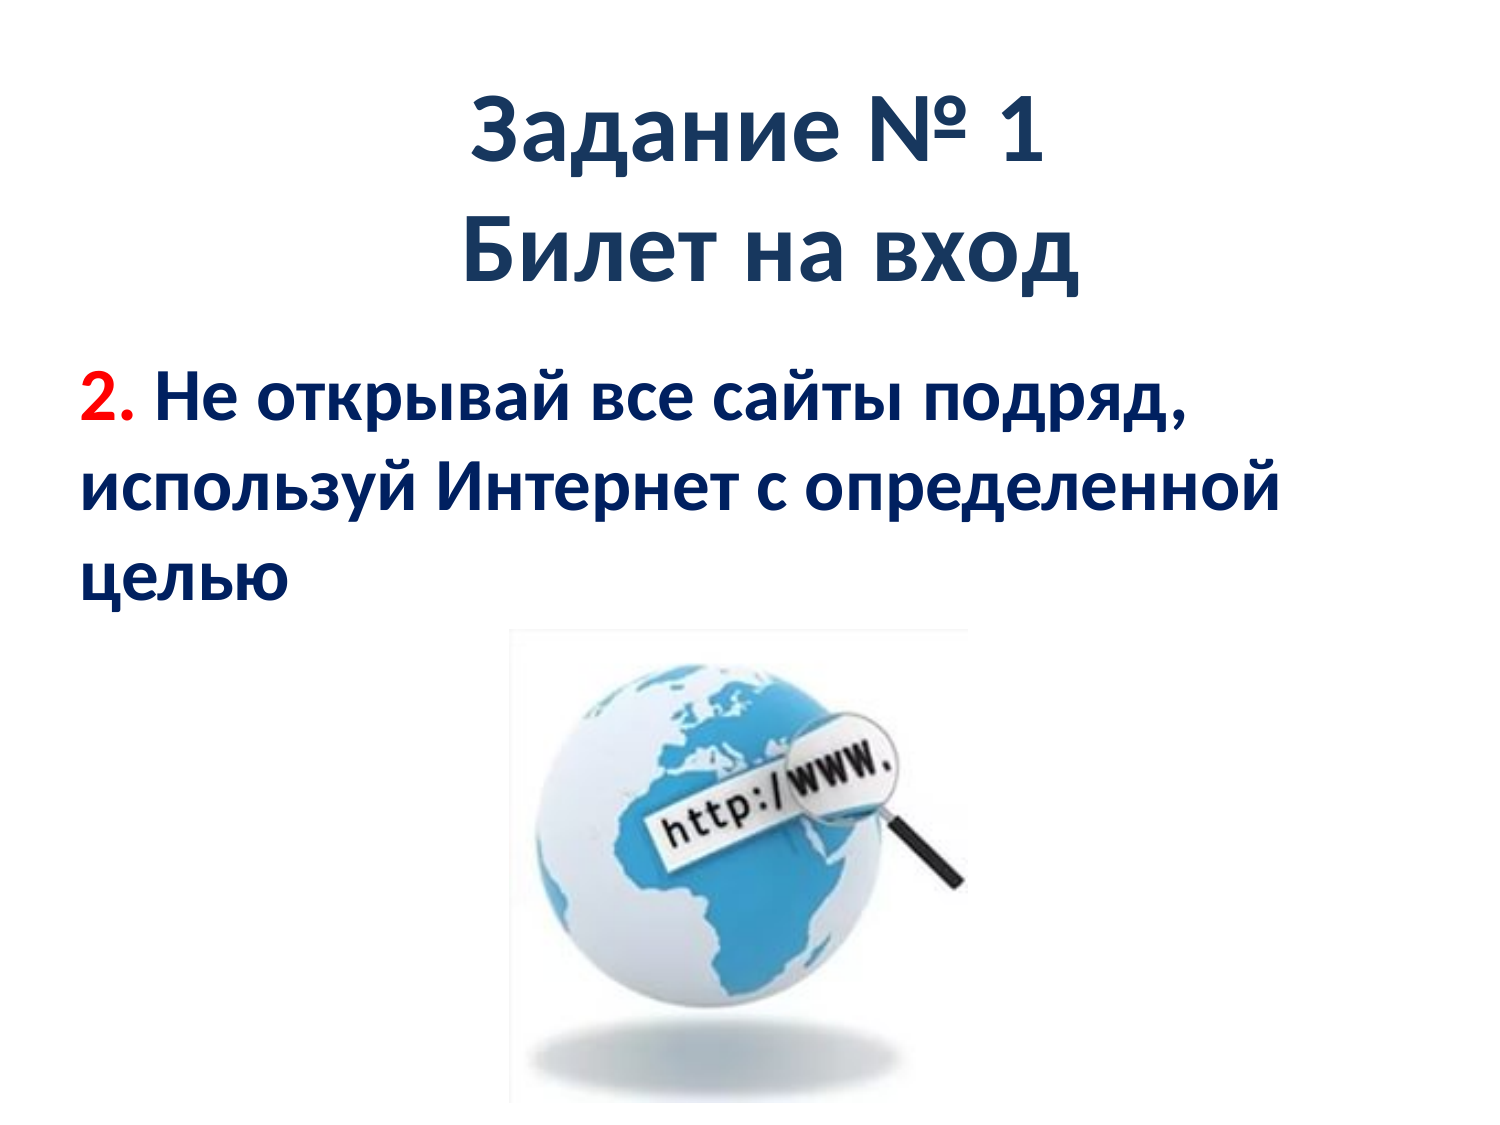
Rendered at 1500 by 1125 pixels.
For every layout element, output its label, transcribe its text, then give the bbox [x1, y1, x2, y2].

text_box 2. Не открывай все сайты подряд, используй Интернет с определенной целью [64, 338, 1412, 623]
text_box Задание № 1 Билет на вход [88, 54, 1454, 310]
picture [508, 629, 968, 1103]
